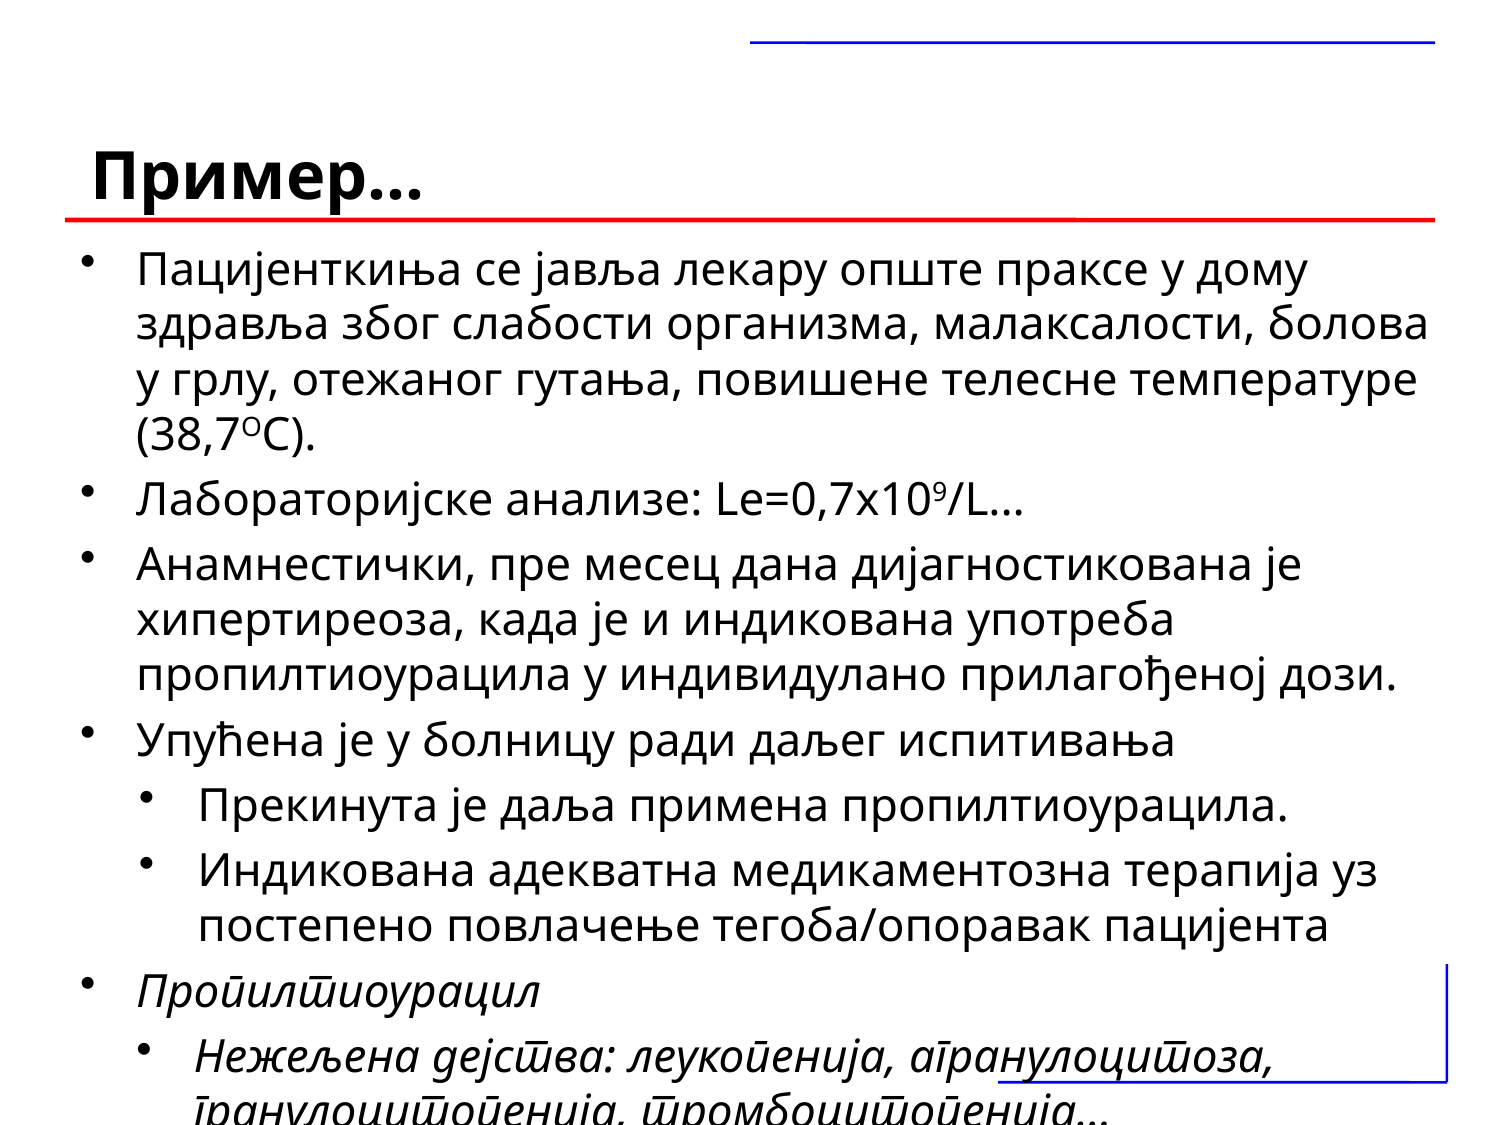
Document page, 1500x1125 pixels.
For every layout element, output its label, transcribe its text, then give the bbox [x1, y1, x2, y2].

list Пацијенткиња се јавља лекару опште праксе у дому здравља због слабости организма, малаксалости, болова у грлу, отежаног гутања, повишене телесне температуре (38,7ОС). Лабораторијске анализе: Lе=0,7х109/L... Анамнестички, пре месец дана дијагностикована је хипертиреоза, када је и индикована употреба пропилтиоурацила у индивидулано прилагођеној дози. Упућена је у болницу ради даљег испитивања Прекинута је даља примена пропилтиоурацила. Индикована адекватна медикаментозна терапија уз постепено повлачење тегоба/опоравак пацијента Пропилтиоурацил Нежељена дејства: леукопенија, агранулоцитоза, гранулоцитопенија, тромбоцитопенија... [64, 231, 1448, 1059]
title Пример... [74, 19, 1424, 221]
